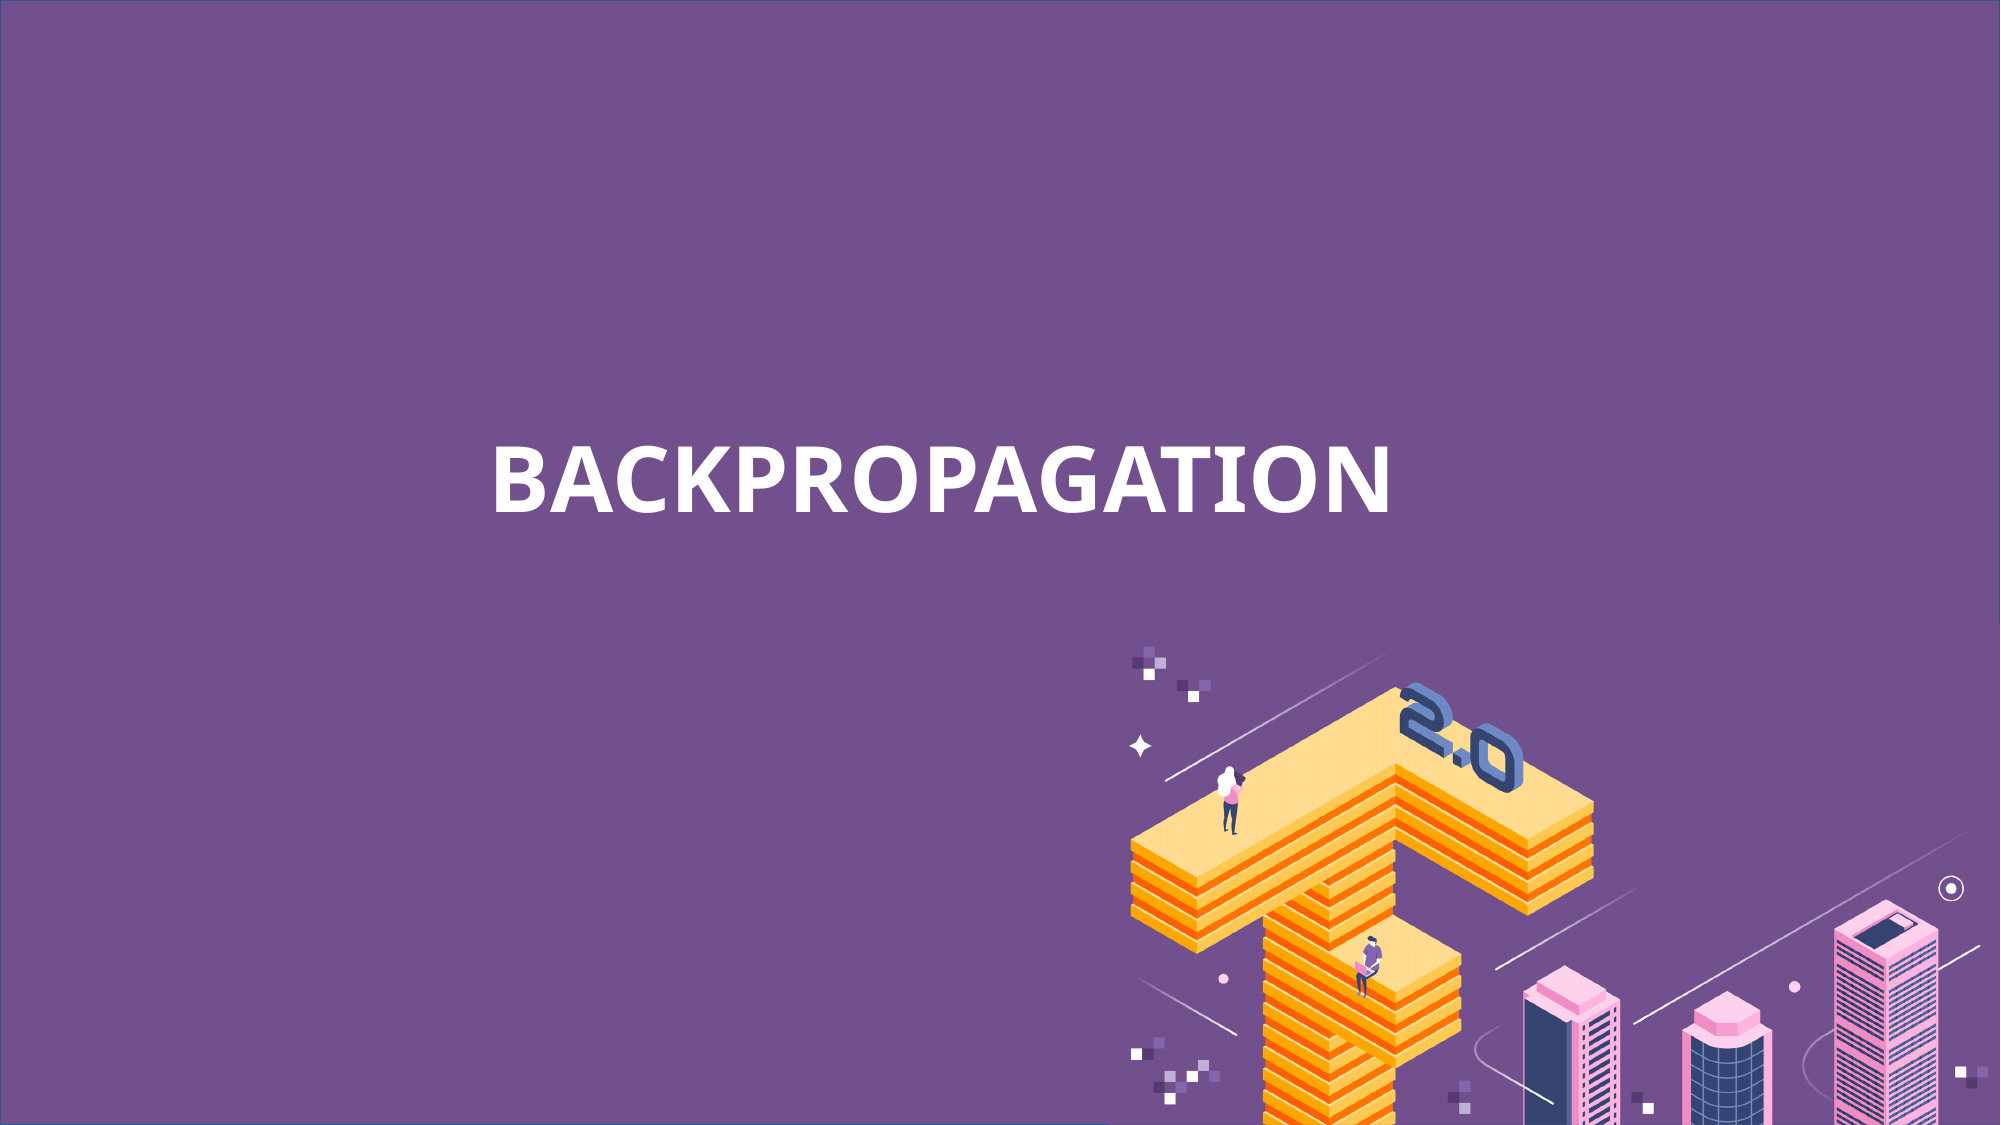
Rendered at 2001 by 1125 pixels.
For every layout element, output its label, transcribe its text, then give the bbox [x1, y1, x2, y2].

text_box [0, 0, 2000, 1125]
picture [1110, 624, 2000, 1125]
text_box BACKPROPAGATION [229, 448, 1657, 517]
